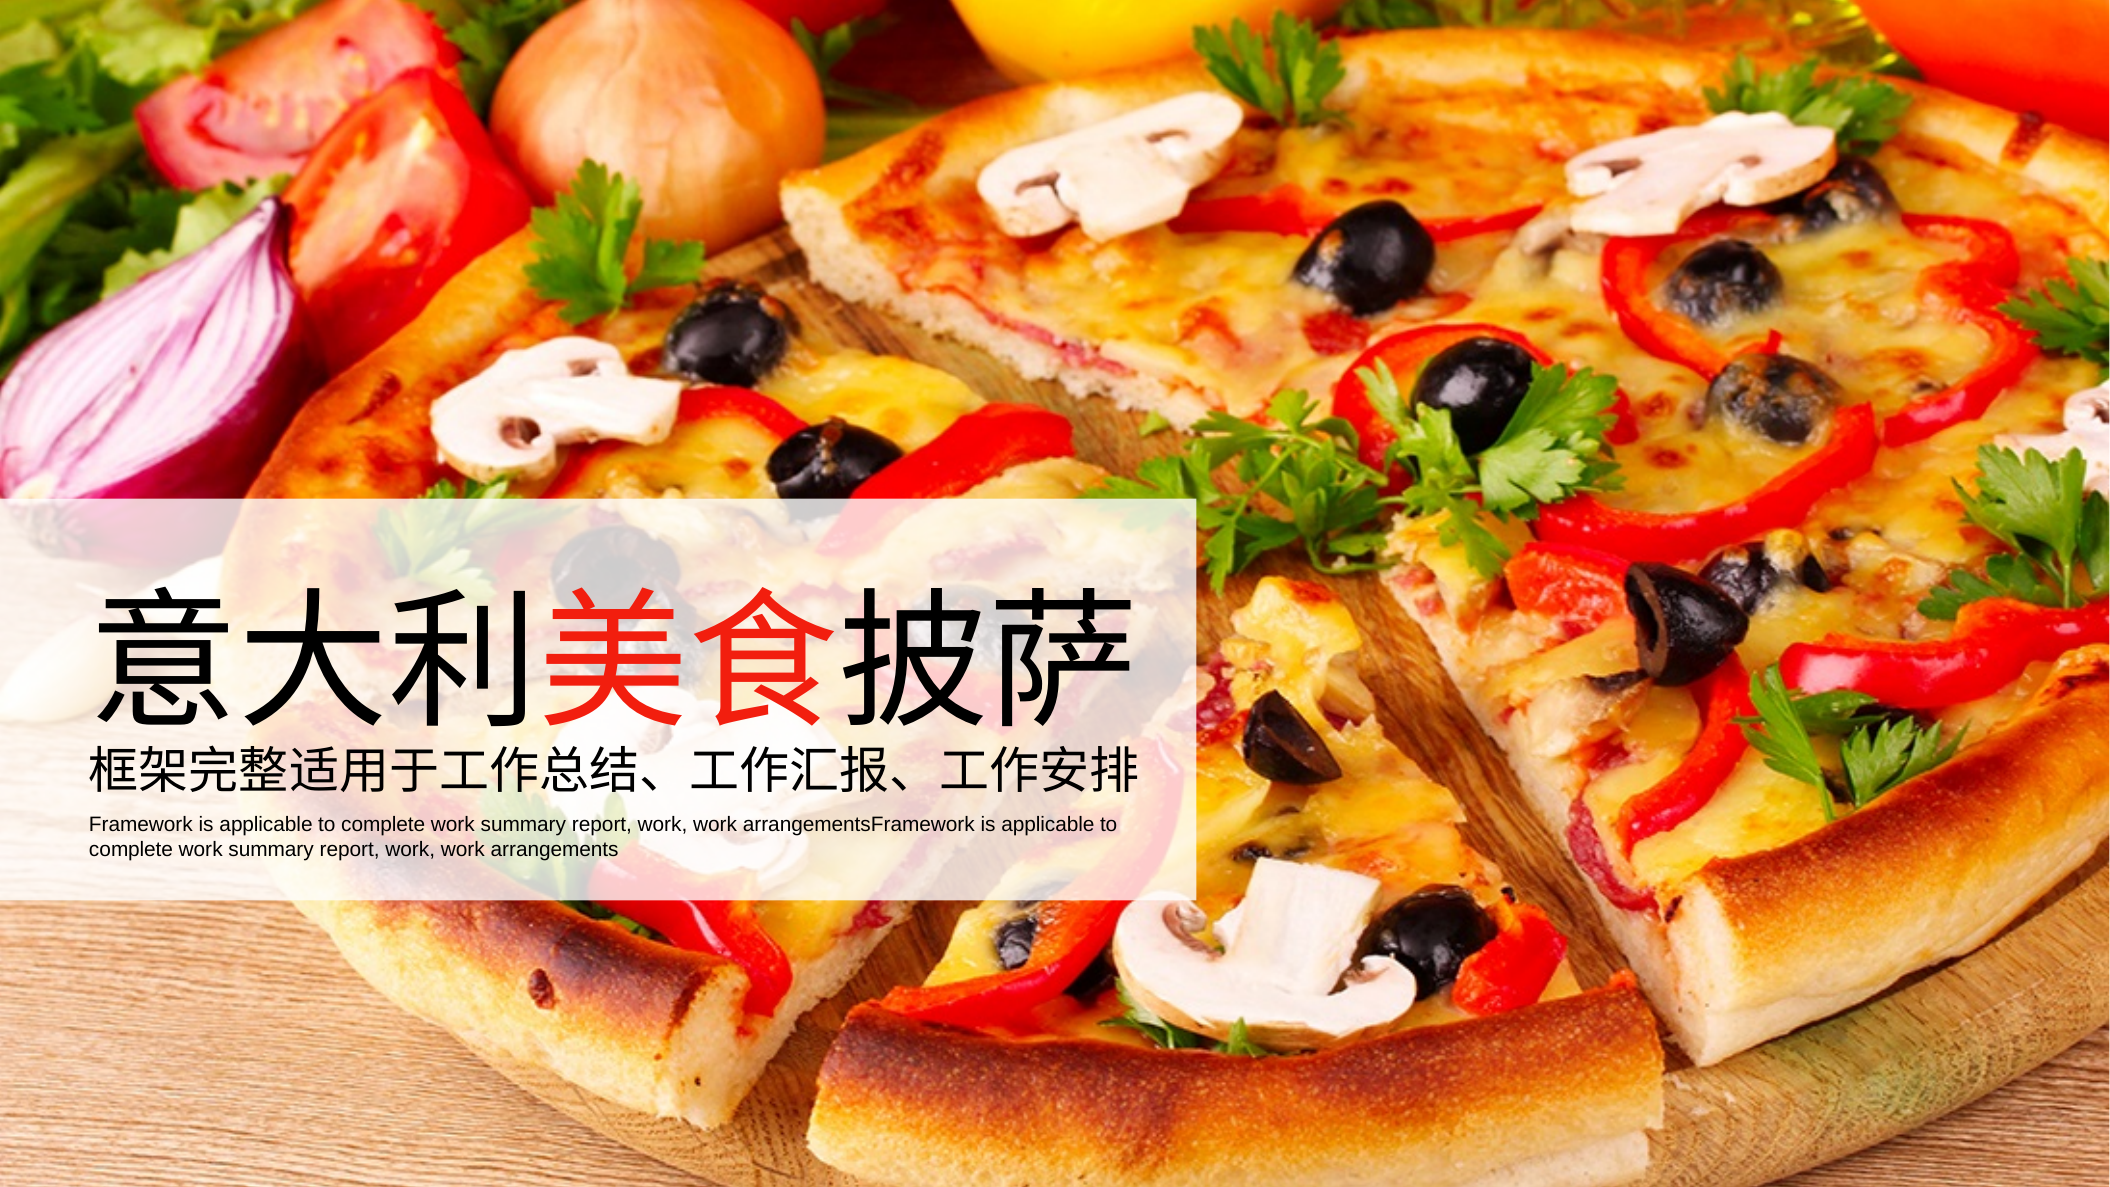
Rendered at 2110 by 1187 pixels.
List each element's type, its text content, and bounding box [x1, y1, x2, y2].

text_box 意大利美食披萨 [74, 557, 1303, 753]
text_box [0, 498, 1197, 901]
text_box Framework is applicable to complete work summary report, work, work arrangementsFramework is applicable to complete work summary report, work, work arrangements [74, 802, 1138, 868]
text_box 框架完整适用于工作总结、工作汇报、工作安排 [74, 730, 1161, 806]
text_box [0, 0, 2110, 1187]
